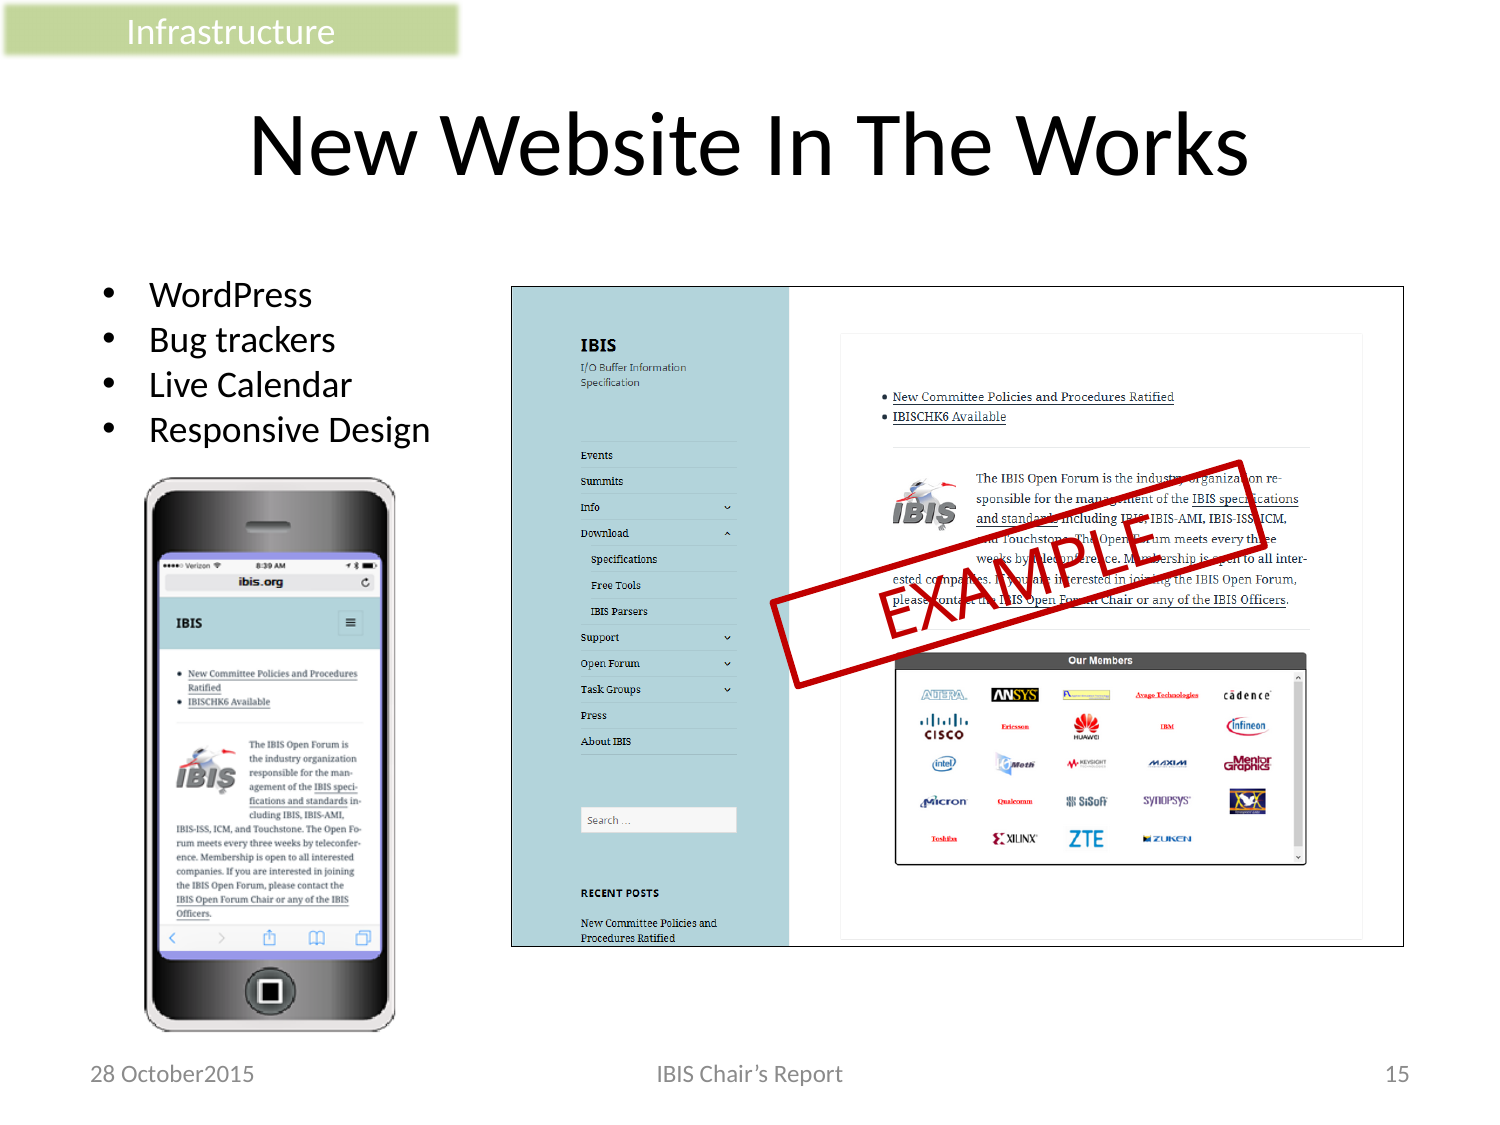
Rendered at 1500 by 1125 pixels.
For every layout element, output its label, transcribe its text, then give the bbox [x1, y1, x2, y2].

title New Website In The Works [75, 45, 1425, 233]
picture [141, 474, 401, 1038]
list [512, 287, 1403, 946]
footer IBIS Chair’s Report [512, 1042, 988, 1103]
slide_number 15 [1074, 1042, 1425, 1103]
text_box WordPress Bug trackers Live Calendar Responsive Design [87, 262, 525, 458]
text_box Infrastructure [8, 8, 455, 52]
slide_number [75, 1042, 425, 1103]
